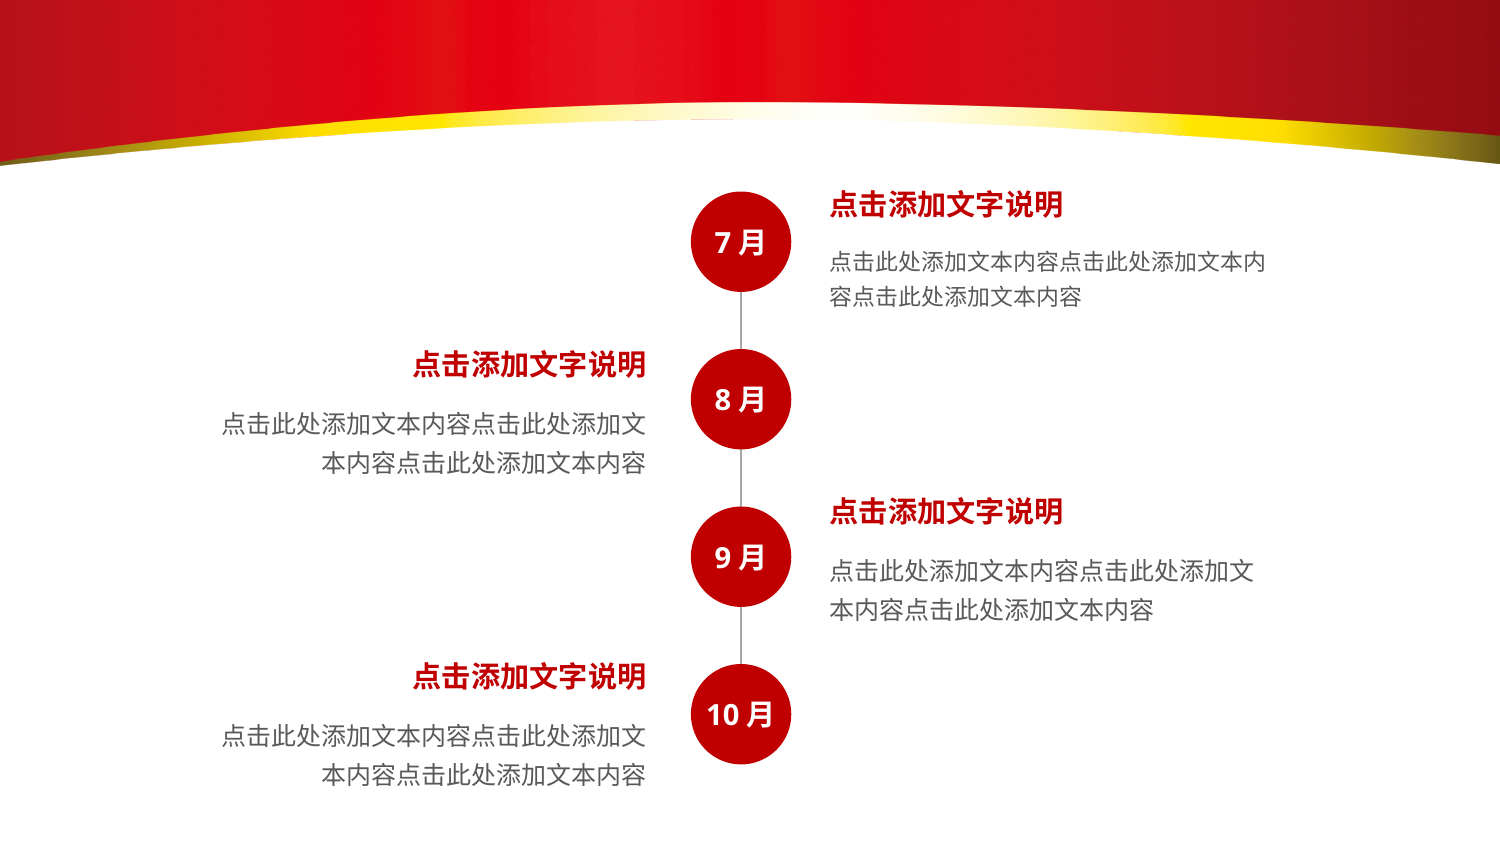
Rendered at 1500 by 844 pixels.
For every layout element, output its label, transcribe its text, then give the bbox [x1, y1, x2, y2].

text_box 点击添加文字说明 [814, 178, 1294, 229]
text_box 点击添加文字说明 [183, 651, 662, 701]
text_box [690, 348, 792, 450]
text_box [690, 191, 792, 292]
text_box 点击此处添加文本内容点击此处添加文本内容点击此处添加文本内容 [814, 231, 1294, 318]
text_box 点击添加文字说明 [183, 339, 662, 389]
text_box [690, 663, 792, 765]
text_box 点击此处添加文本内容点击此处添加文本内容点击此处添加文本内容 [183, 704, 662, 797]
text_box 点击添加文字说明 [814, 485, 1294, 536]
text_box 点击此处添加文本内容点击此处添加文本内容点击此处添加文本内容 [183, 392, 662, 485]
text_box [690, 506, 792, 607]
picture [0, 0, 1500, 166]
text_box 点击此处添加文本内容点击此处添加文本内容点击此处添加文本内容 [814, 538, 1294, 632]
